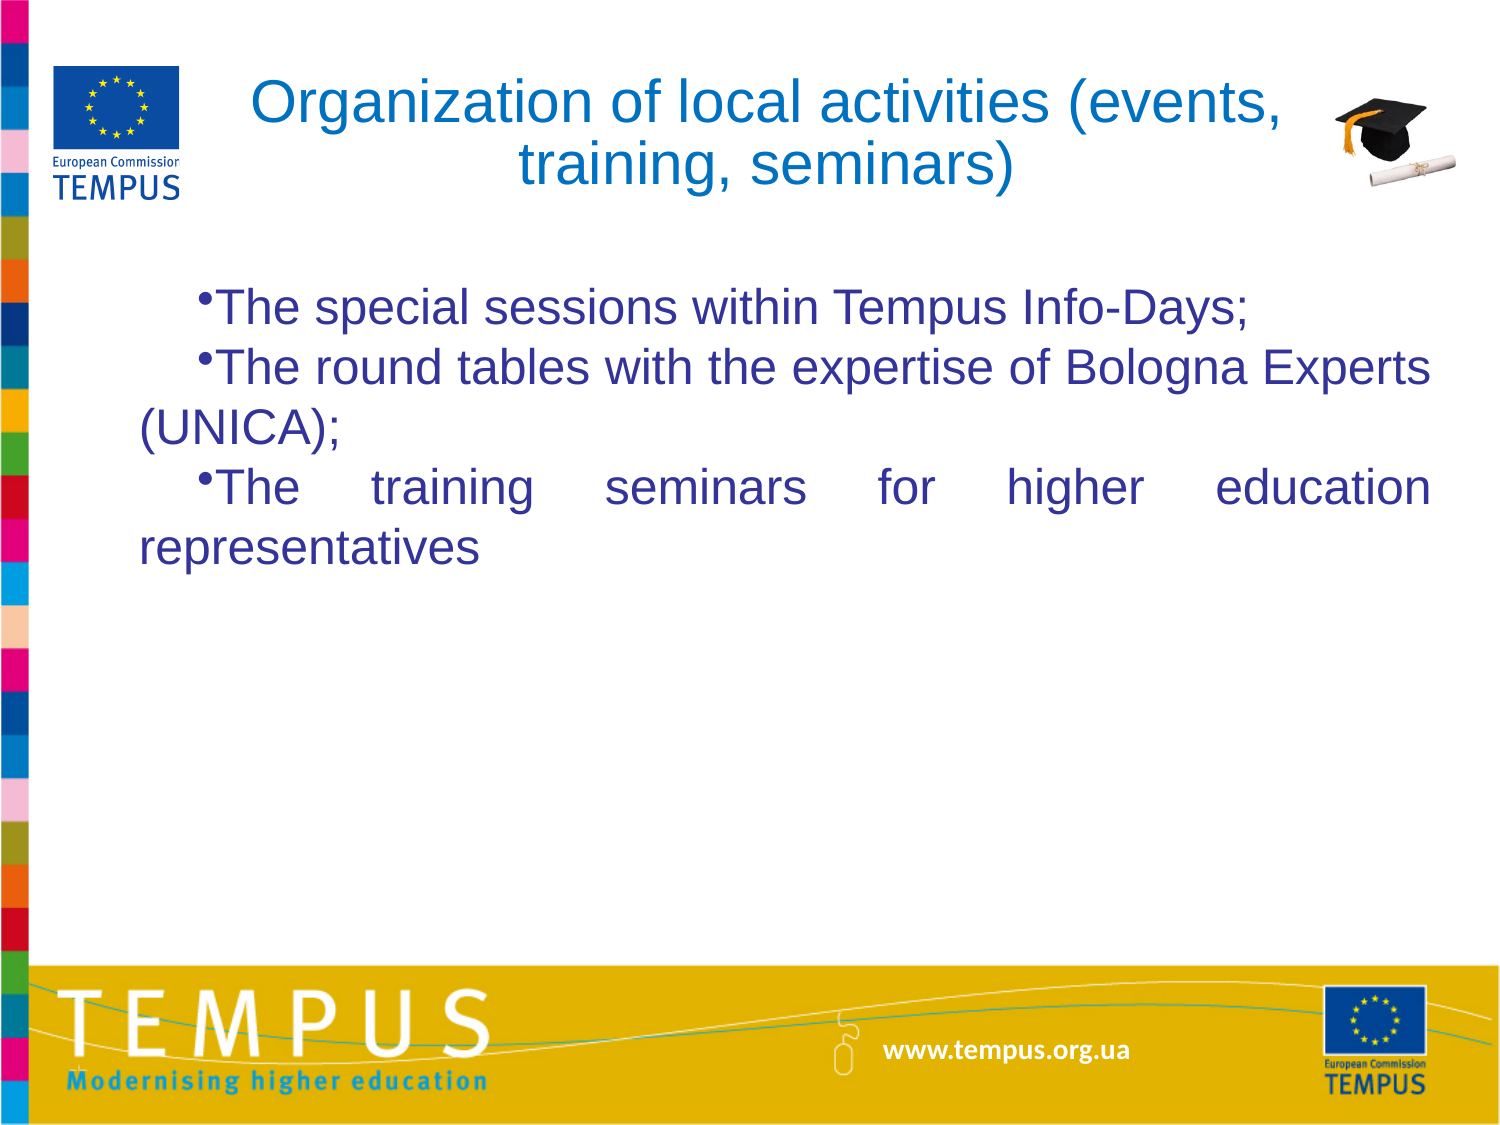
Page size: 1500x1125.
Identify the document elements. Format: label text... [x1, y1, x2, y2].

text_box www.tempus.org.ua [868, 1023, 1282, 1073]
picture [0, 0, 1500, 1125]
title Organization of local activities (events, training, seminars) [206, 66, 1329, 197]
subtitle The special sessions within Tempus Info-Days; The round tables with the expertise of Bologna Experts (UNICA); The training seminars for higher education representatives [123, 267, 1447, 906]
